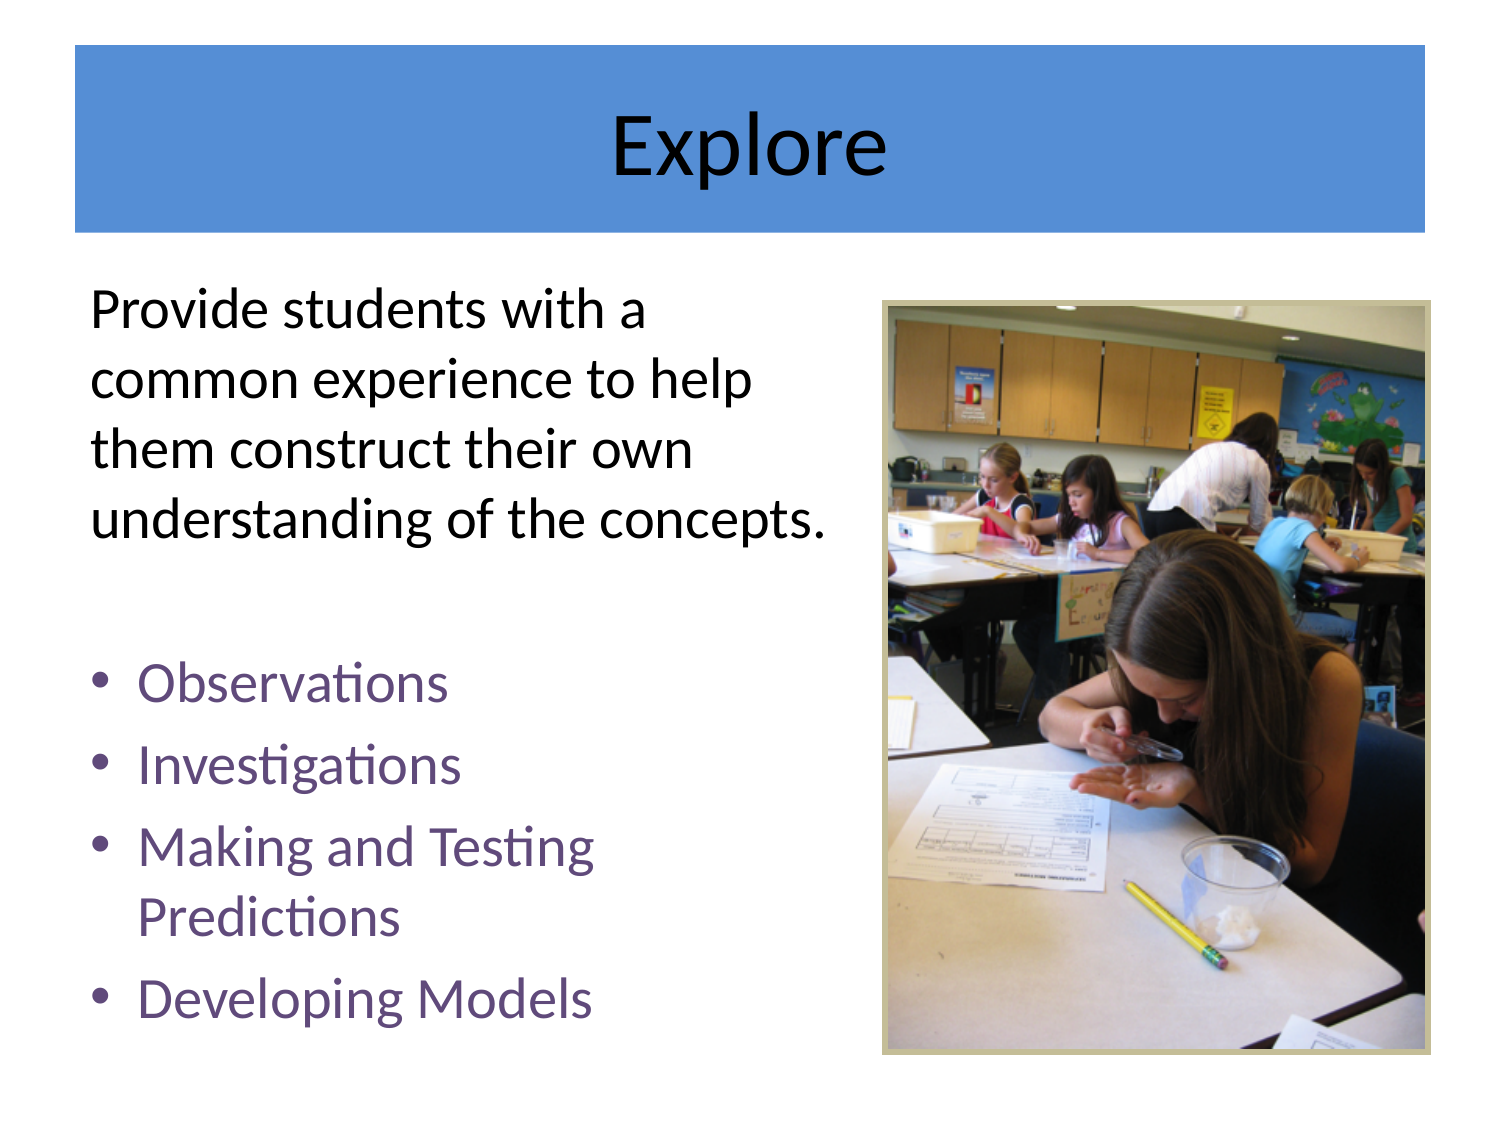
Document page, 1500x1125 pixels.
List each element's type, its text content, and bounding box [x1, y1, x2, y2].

title Explore [75, 45, 1425, 233]
list Provide students with a common experience to help them construct their own understanding of the concepts. Observations Investigations Making and Testing Predictions Developing Models [75, 262, 859, 1090]
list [887, 306, 1426, 1049]
